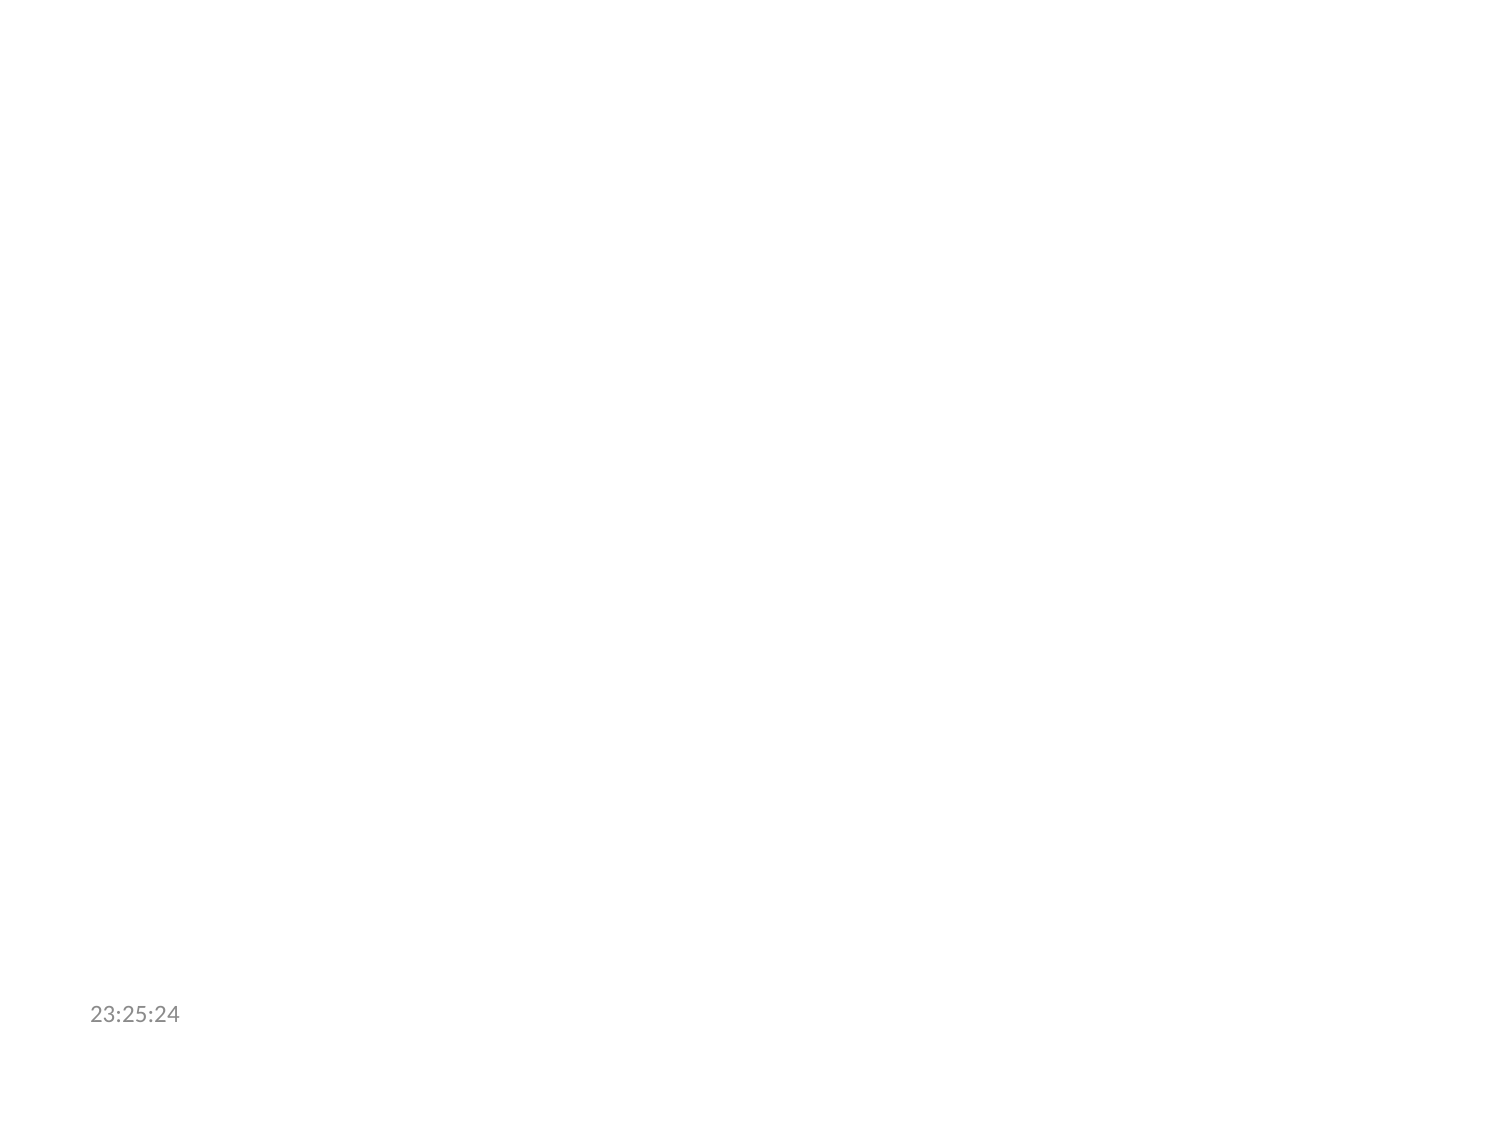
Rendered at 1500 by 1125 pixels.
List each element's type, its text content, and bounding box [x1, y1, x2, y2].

text_box 15:35:09 [75, 982, 425, 1043]
